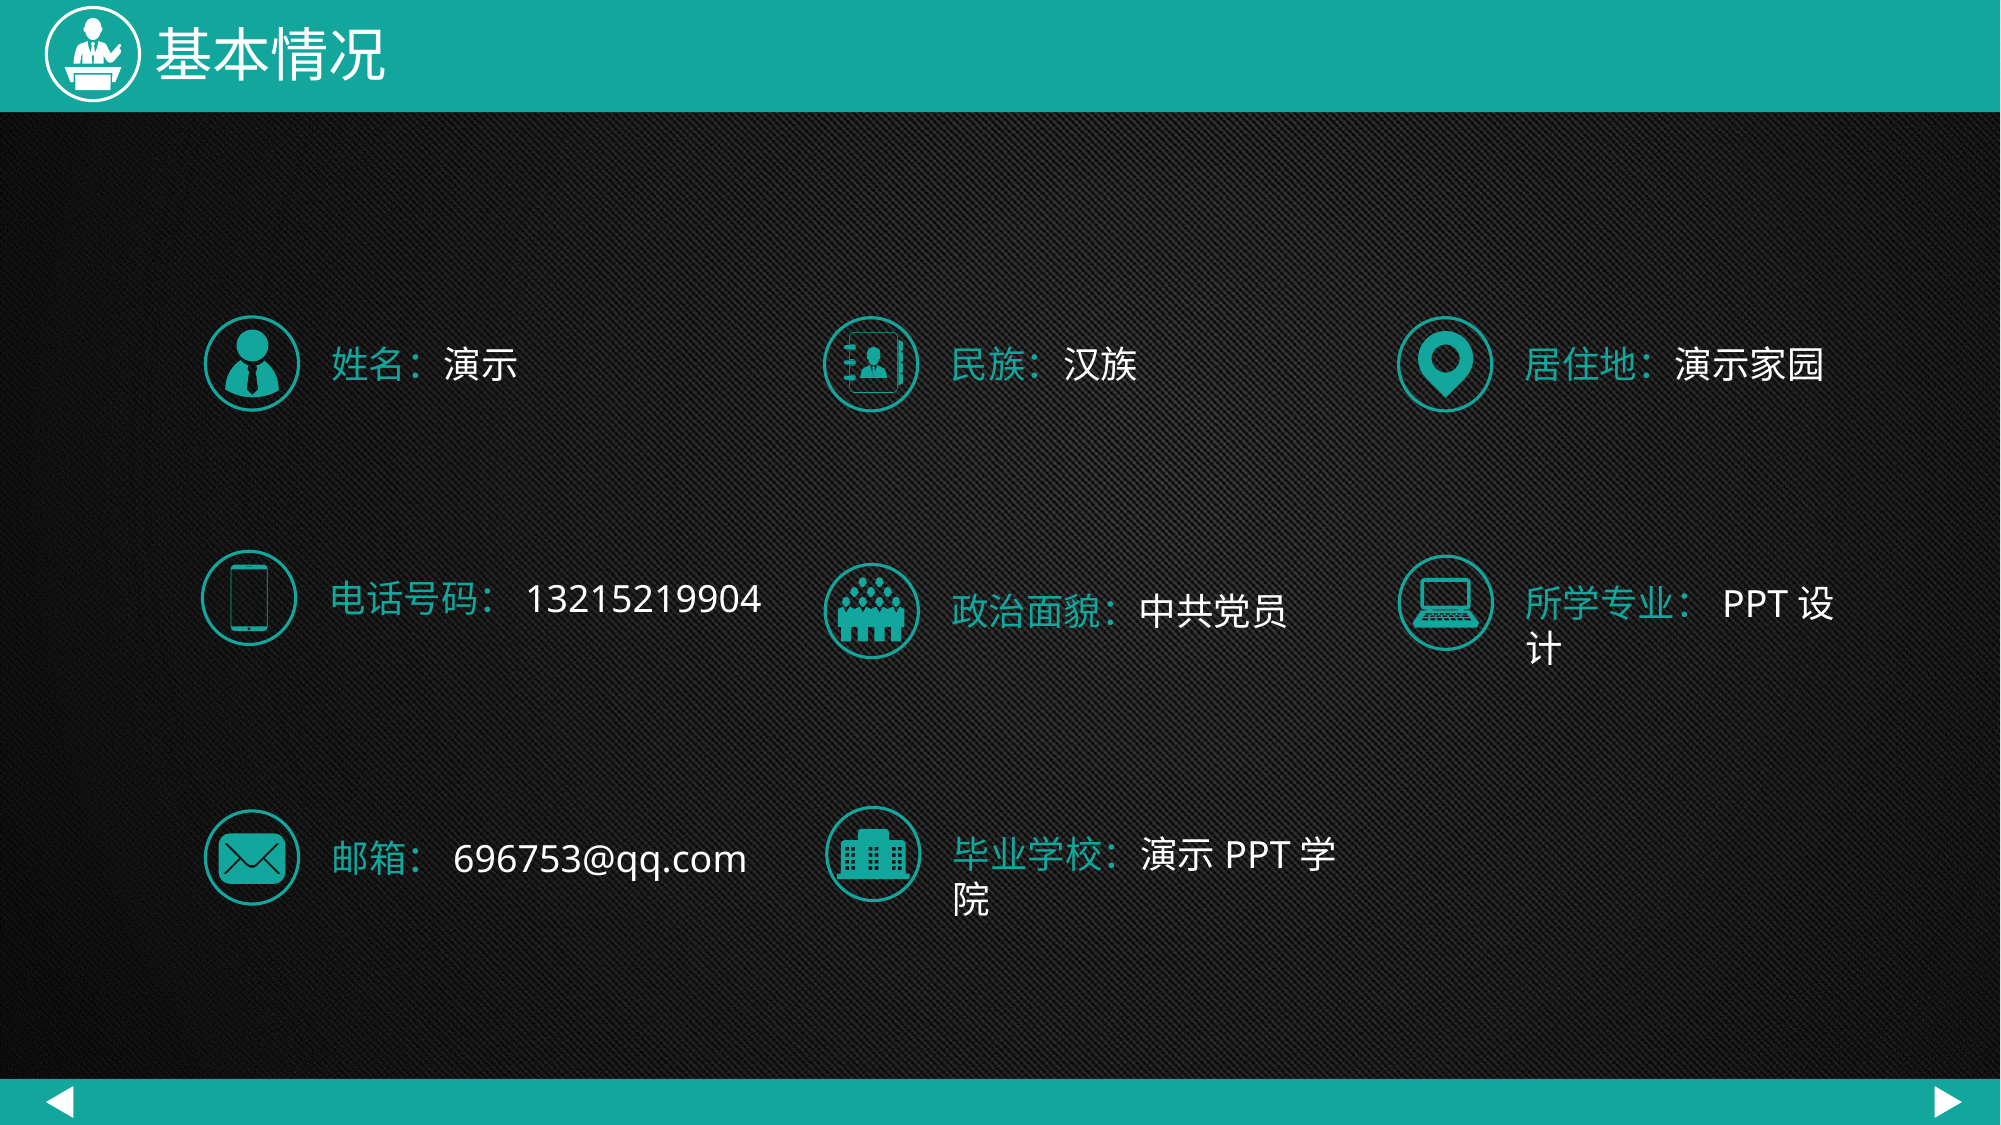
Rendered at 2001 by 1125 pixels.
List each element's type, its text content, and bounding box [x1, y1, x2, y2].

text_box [824, 317, 918, 411]
text_box 基本情况 [140, 11, 571, 96]
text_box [1399, 556, 1493, 650]
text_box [205, 316, 299, 411]
text_box 居住地：演示家园 [1510, 334, 1846, 394]
text_box 姓名：演示 [316, 333, 546, 393]
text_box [1398, 317, 1492, 411]
text_box 民族：汉族 [936, 334, 1170, 394]
text_box [0, 0, 2000, 113]
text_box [202, 551, 296, 645]
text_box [205, 810, 299, 905]
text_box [46, 7, 140, 101]
text_box 政治面貌：中共党员 [936, 580, 1308, 641]
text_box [0, 1078, 2000, 1125]
text_box 电话号码：13215219904 [313, 567, 781, 628]
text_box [826, 807, 920, 901]
text_box 邮箱：696753@qq.com [316, 827, 809, 887]
text_box 毕业学校：演示PPT学院 [938, 823, 1377, 929]
text_box 所学专业：PPT设计 [1510, 572, 1883, 678]
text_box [825, 564, 919, 658]
picture [0, 0, 2001, 1125]
